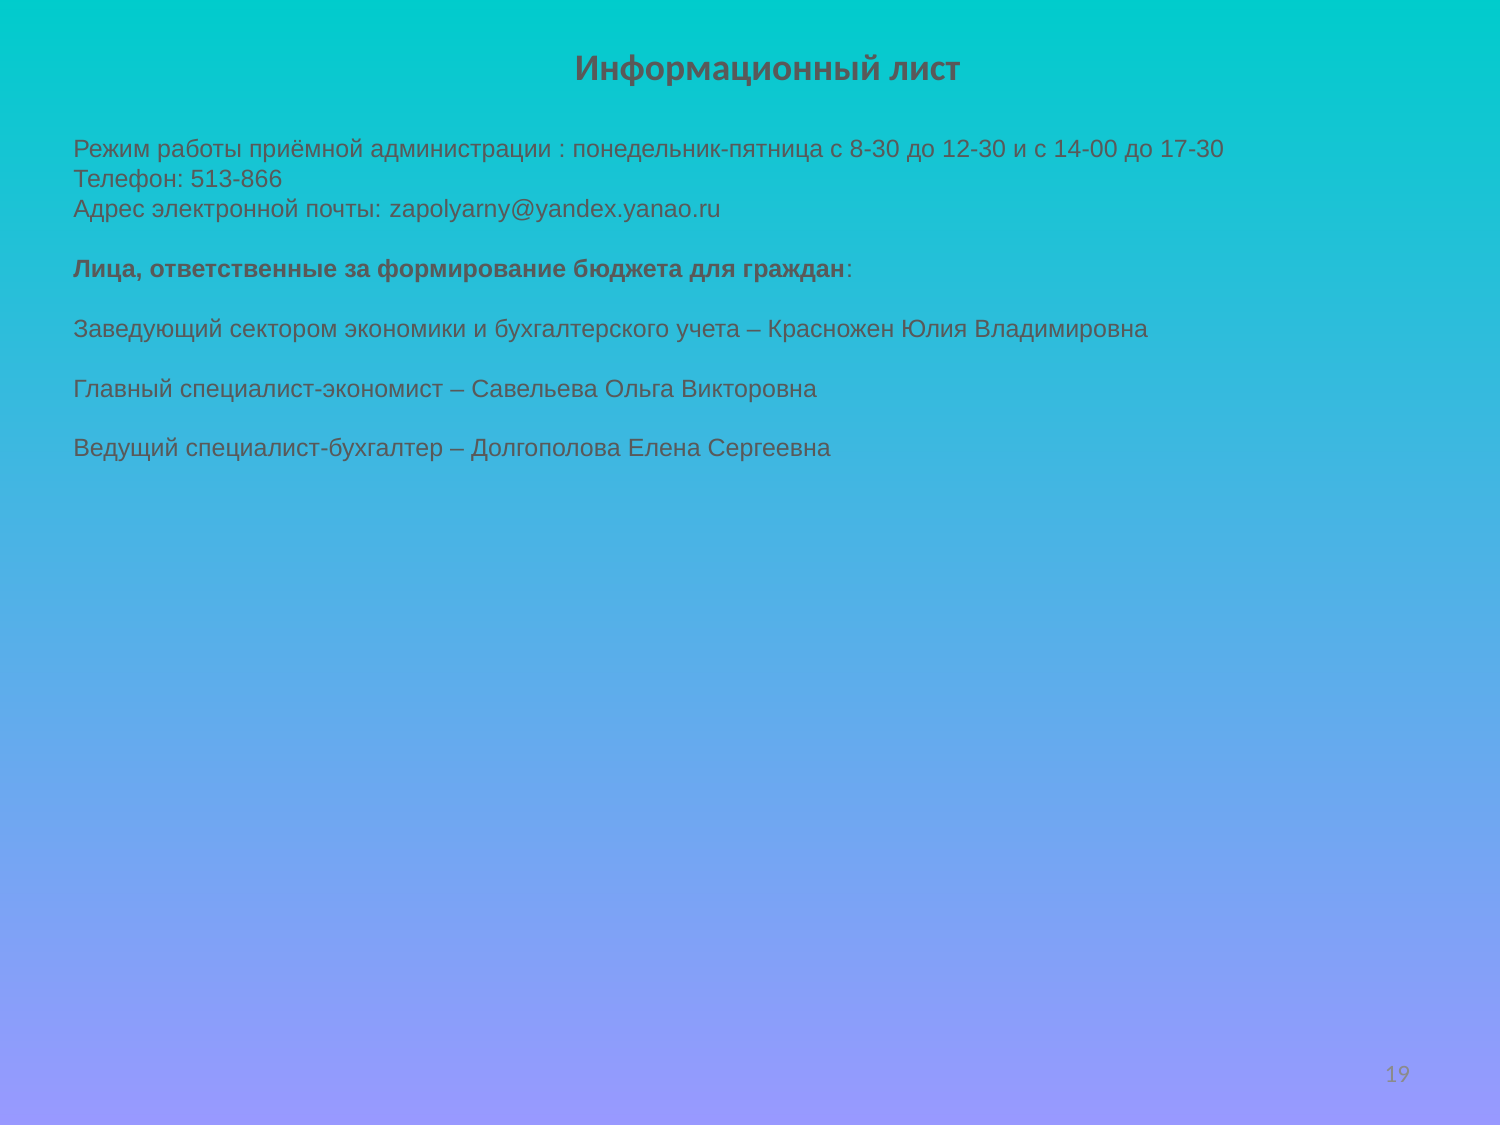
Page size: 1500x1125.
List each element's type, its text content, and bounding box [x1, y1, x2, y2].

slide_number 19 [1074, 1042, 1425, 1103]
text_box Информационный лист Режим работы приёмной администрации : понедельник-пятница с 8-30 до 12-30 и с 14-00 до 17-30 Телефон: 513-866 Адрес электронной почты: zapolyarny@yandex.yanao.ru Лица, ответственные за формирование бюджета для граждан: Заведующий сектором экономики и бухгалтерского учета – Красножен Юлия Владимировна Главный специалист-экономист – Савельева Ольга Викторовна Ведущий специалист-бухгалтер – Долгополова Елена Сергеевна [58, 35, 1477, 530]
